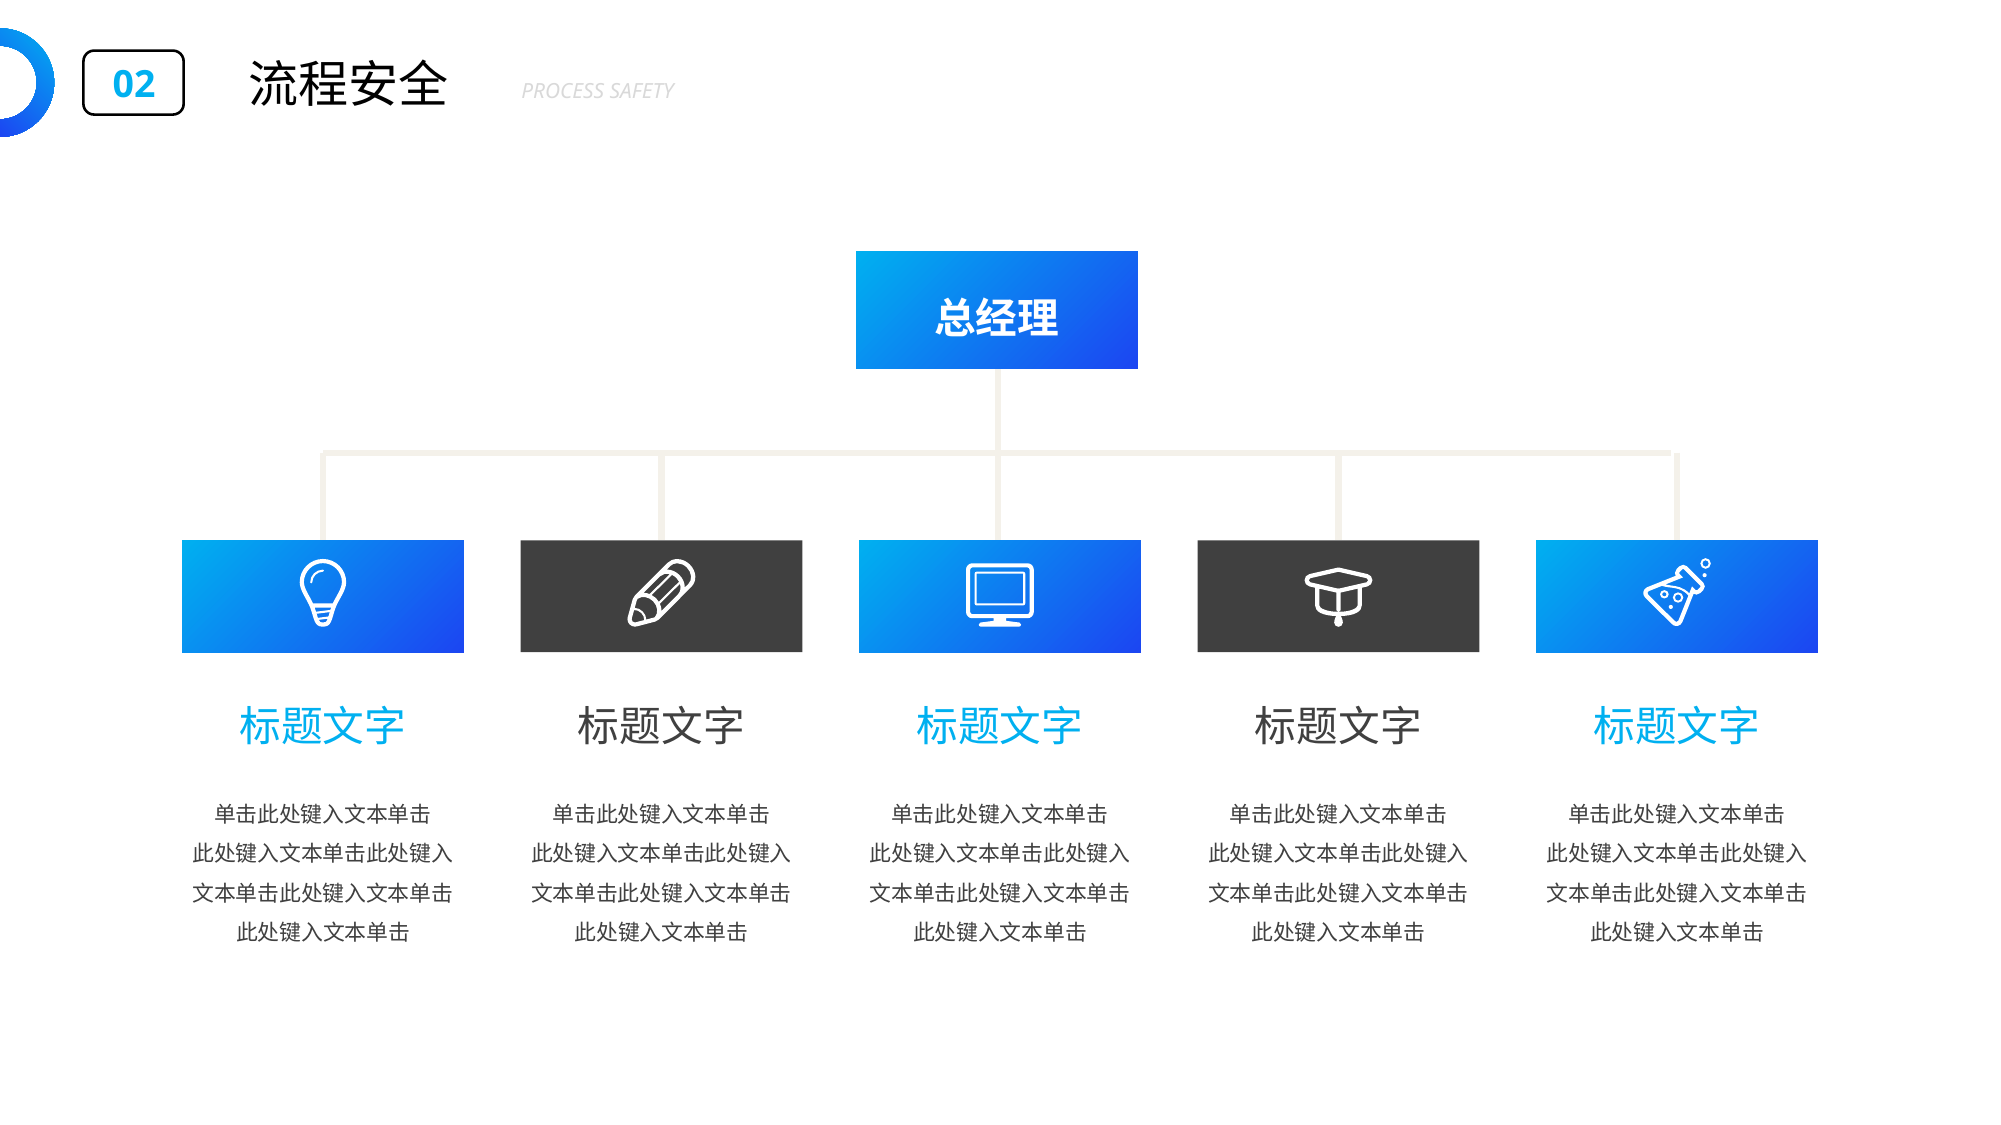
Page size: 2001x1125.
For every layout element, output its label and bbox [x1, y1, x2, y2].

text_box [1191, 452, 1486, 951]
text_box [1530, 452, 1824, 951]
text_box [83, 44, 801, 121]
text_box [853, 251, 1147, 951]
text_box [514, 452, 809, 951]
text_box [176, 452, 470, 951]
text_box [0, 27, 56, 138]
